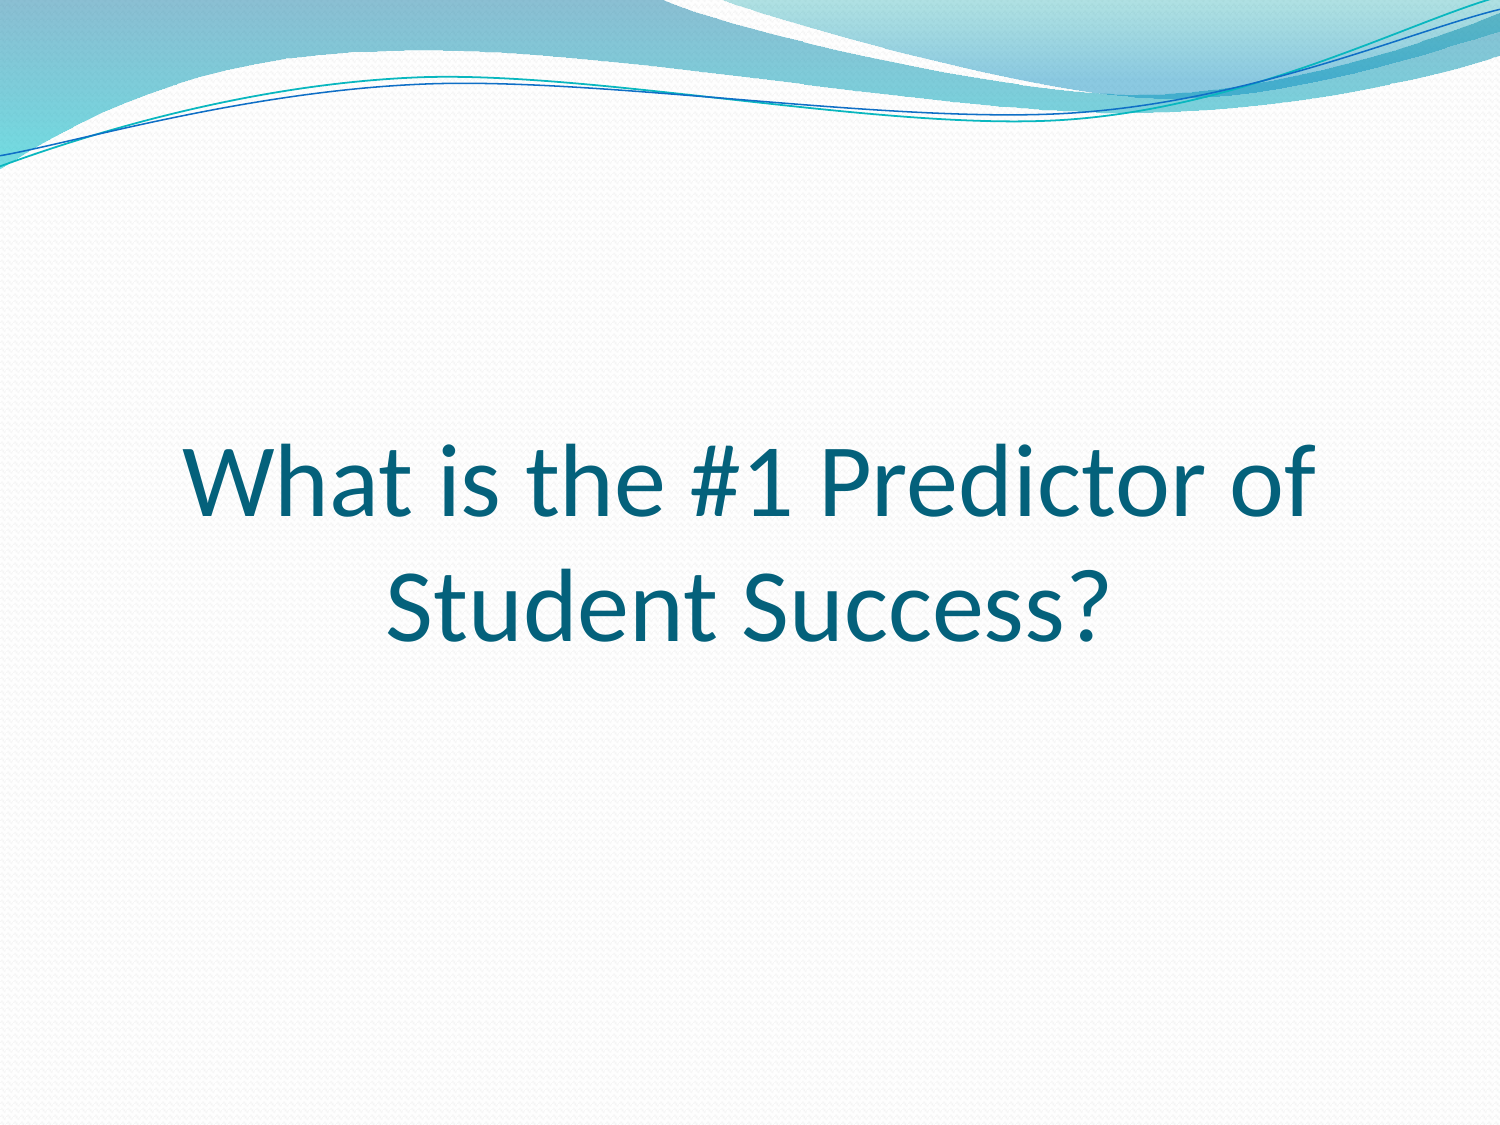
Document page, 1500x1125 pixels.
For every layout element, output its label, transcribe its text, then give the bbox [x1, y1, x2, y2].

title What is the #1 Predictor of Student Success? [75, 45, 1425, 663]
